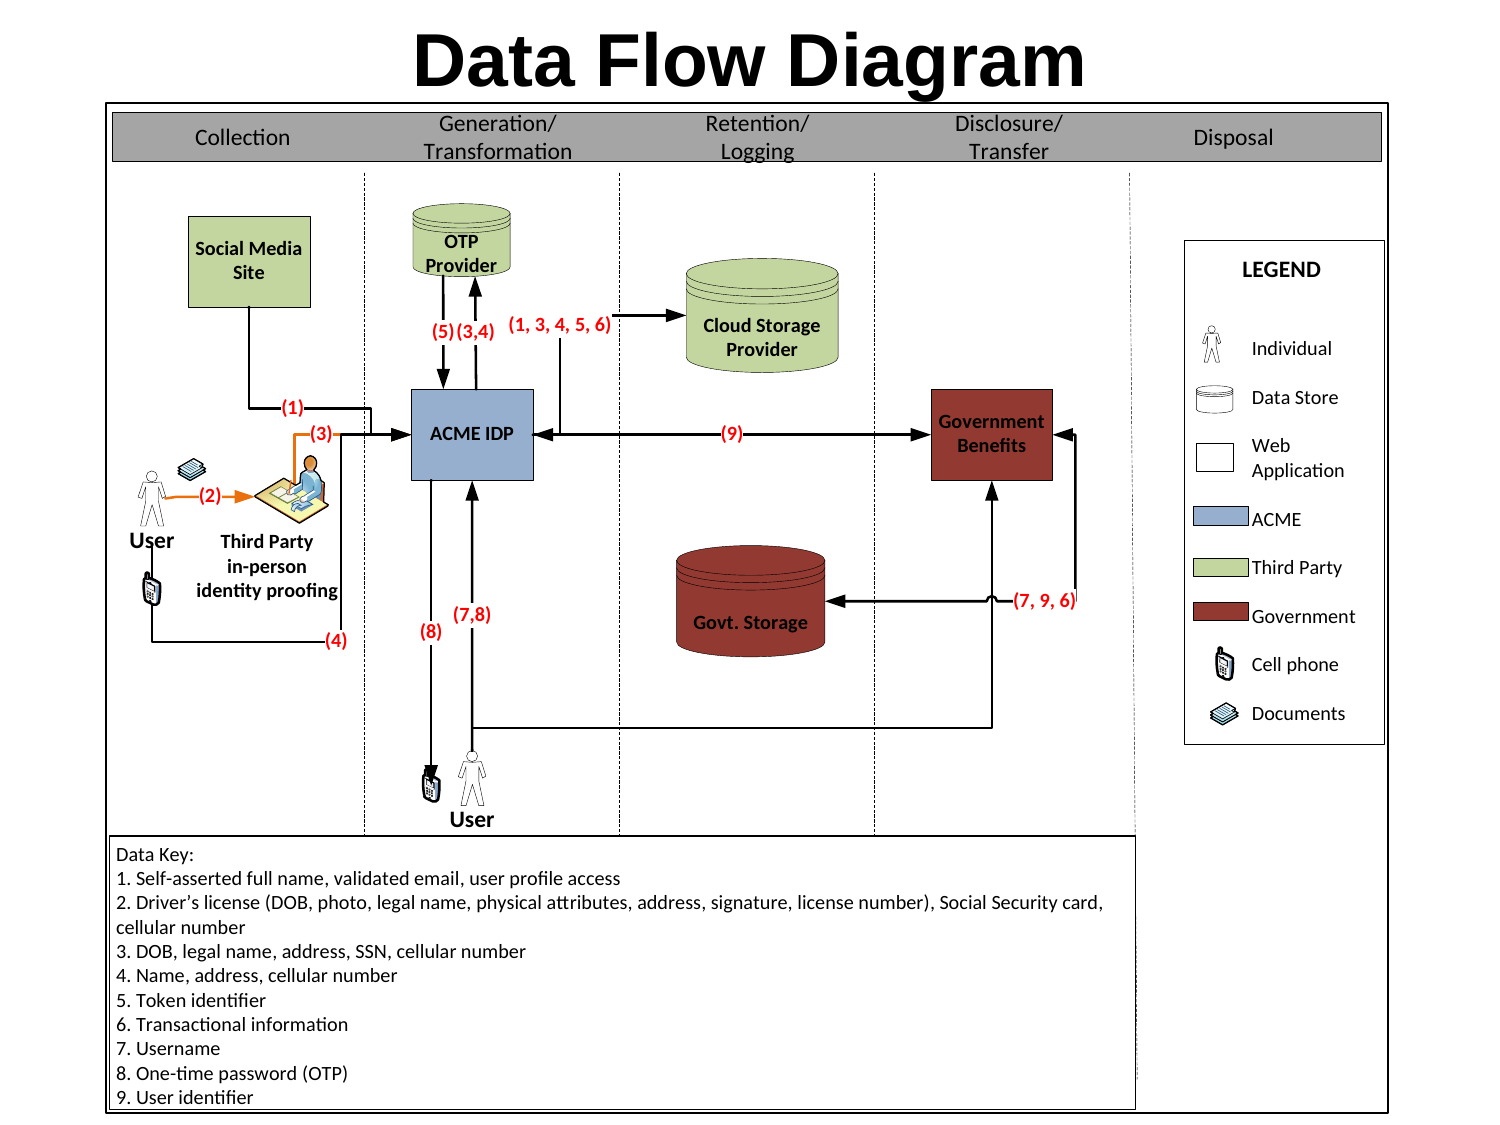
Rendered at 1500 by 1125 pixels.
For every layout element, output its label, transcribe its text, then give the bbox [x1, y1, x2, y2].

text_box Data Flow Diagram [50, 0, 1450, 150]
picture [106, 104, 1388, 1113]
